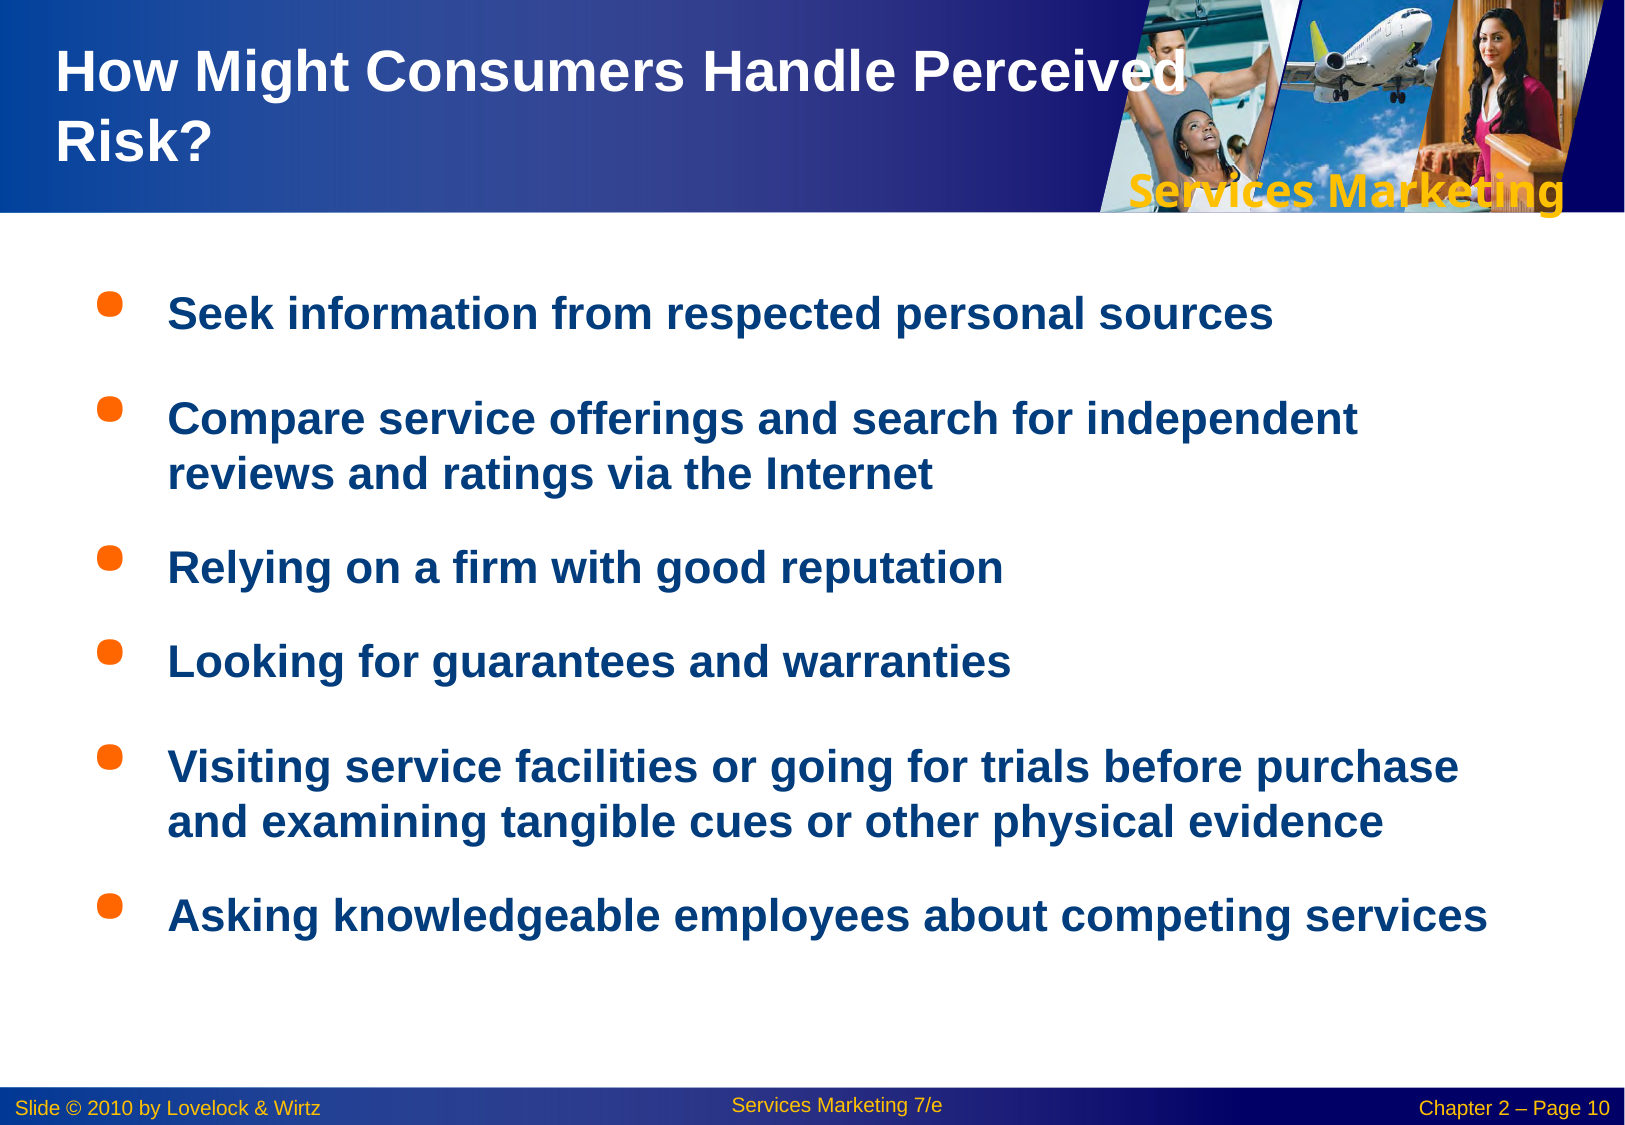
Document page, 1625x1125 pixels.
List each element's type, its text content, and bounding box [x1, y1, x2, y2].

picture [1100, 203, 1160, 213]
picture [1546, 187, 1556, 202]
picture [1149, 0, 1604, 213]
list Seek information from respected personal sources Compare service offerings and search for independent reviews and ratings via the Internet Relying on a firm with good reputation Looking for guarantees and warranties Visiting service facilities or going for trials before purchase and examining tangible cues or other physical evidence Asking knowledgeable employees about competing services [77, 286, 1551, 1038]
title How Might Consumers Handle Perceived Risk? [40, 3, 1206, 203]
